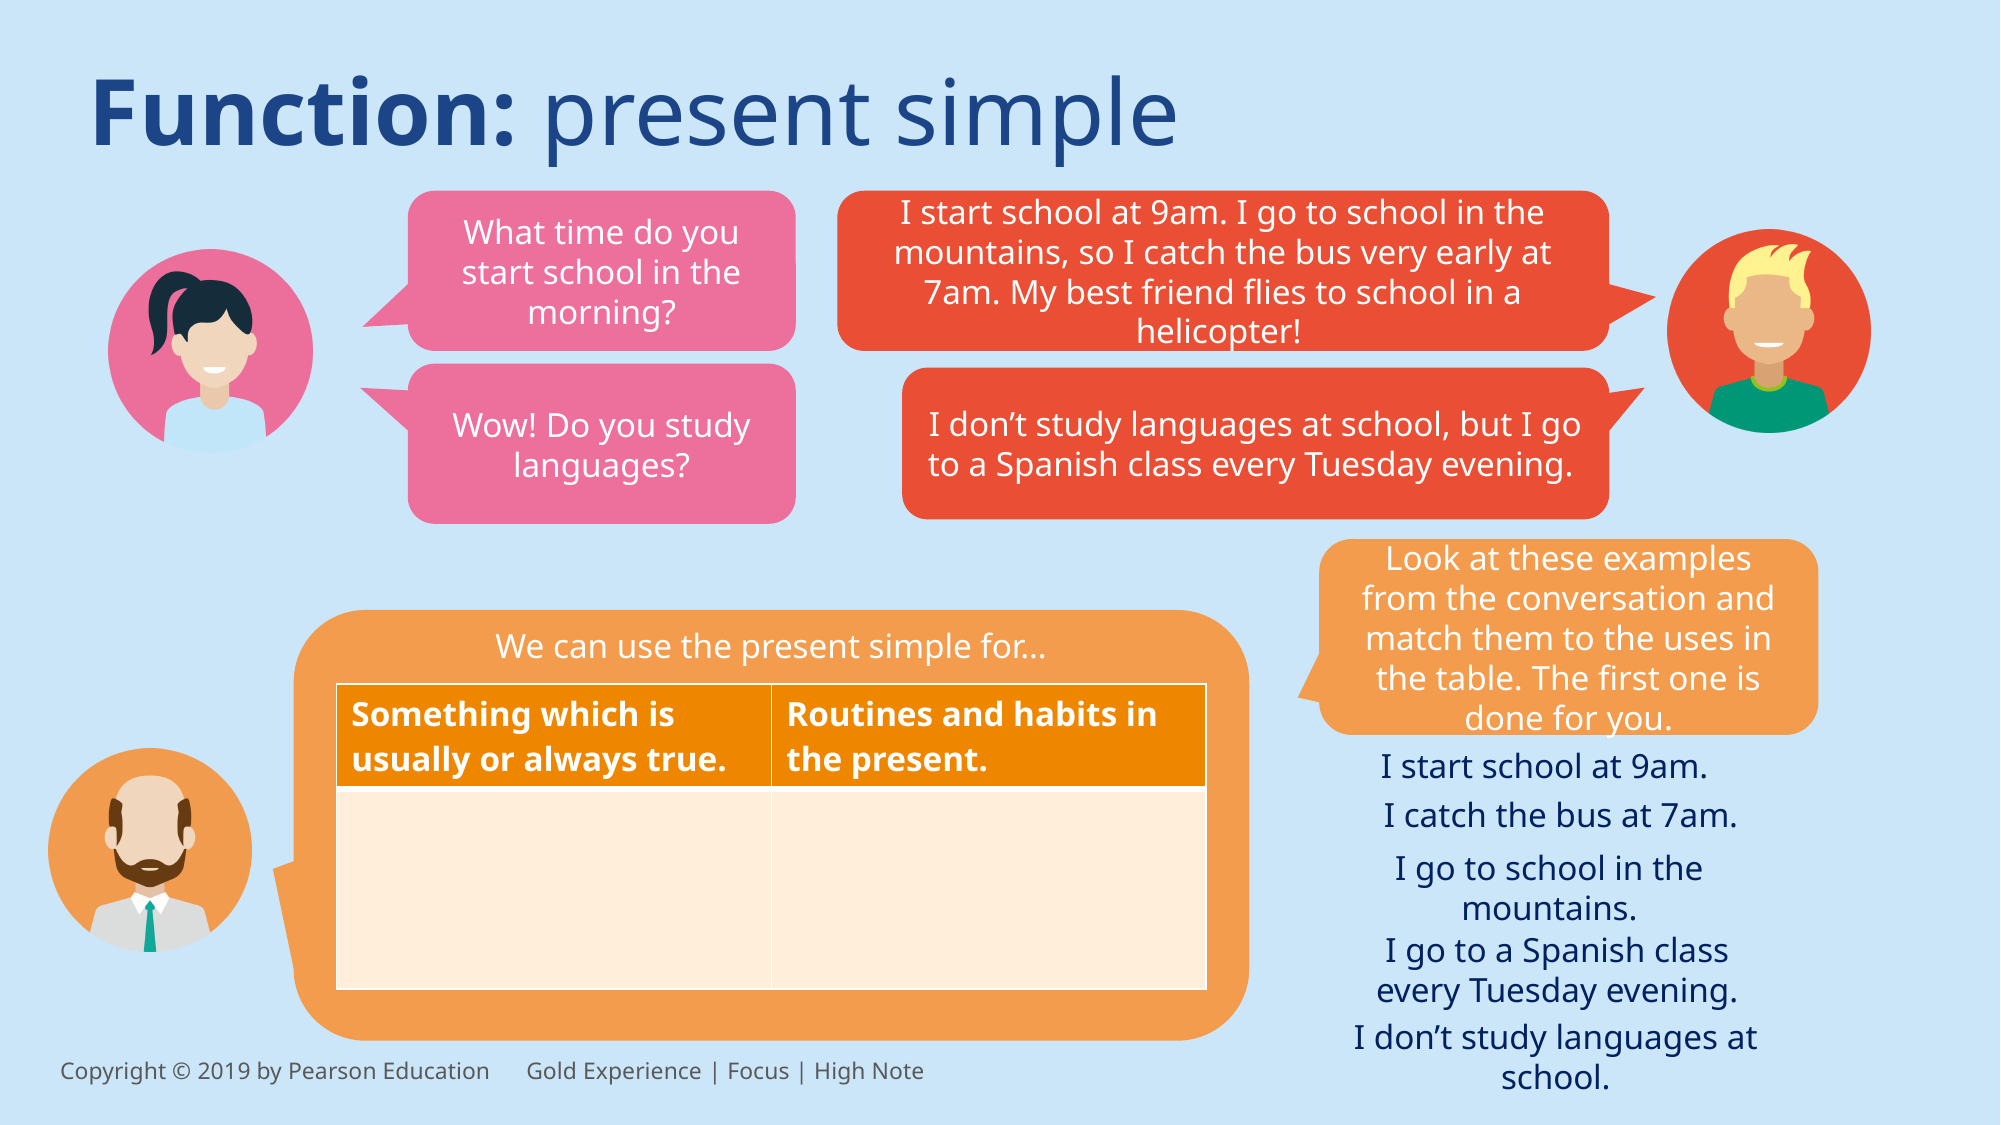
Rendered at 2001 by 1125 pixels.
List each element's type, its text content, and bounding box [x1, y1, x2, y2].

picture [48, 748, 252, 953]
text_box I catch the bus at 7am. [1343, 786, 1779, 842]
text_box We can use the present simple for… [270, 607, 1252, 1043]
footer Copyright © 2019 by Pearson Education Gold Experience | Focus | High Note [45, 1040, 1084, 1101]
text_box I go to school in the mountains. [1323, 839, 1776, 935]
text_box I don’t study languages at school, but I go to a Spanish class every Tuesday evening. [900, 365, 1647, 522]
text_box I don’t study languages at school. [1338, 1009, 1774, 1104]
text_box What time do you start school in the morning? [360, 188, 798, 354]
table_cell [772, 792, 1205, 988]
text_box I go to a Spanish class every Tuesday evening. [1340, 935, 1776, 1017]
table_header Routines and habits in the present. [772, 685, 1205, 786]
text_box I start school at 9am. [1327, 737, 1763, 793]
picture [1667, 229, 1871, 433]
text_box I start school at 9am. I go to school in the mountains, so I catch the bus very early at 7am. My best friend flies to school in a helicopter! [835, 188, 1659, 354]
table_header Something which is usually or always true. [337, 685, 771, 786]
text_box Look at these examples from the conversation and match them to the uses in the table. The first one is done for you. [1295, 536, 1821, 738]
picture [108, 248, 313, 453]
text_box Wow! Do you study languages? [358, 361, 798, 526]
title Function: present simple [73, 58, 1827, 274]
table_cell [337, 792, 771, 988]
